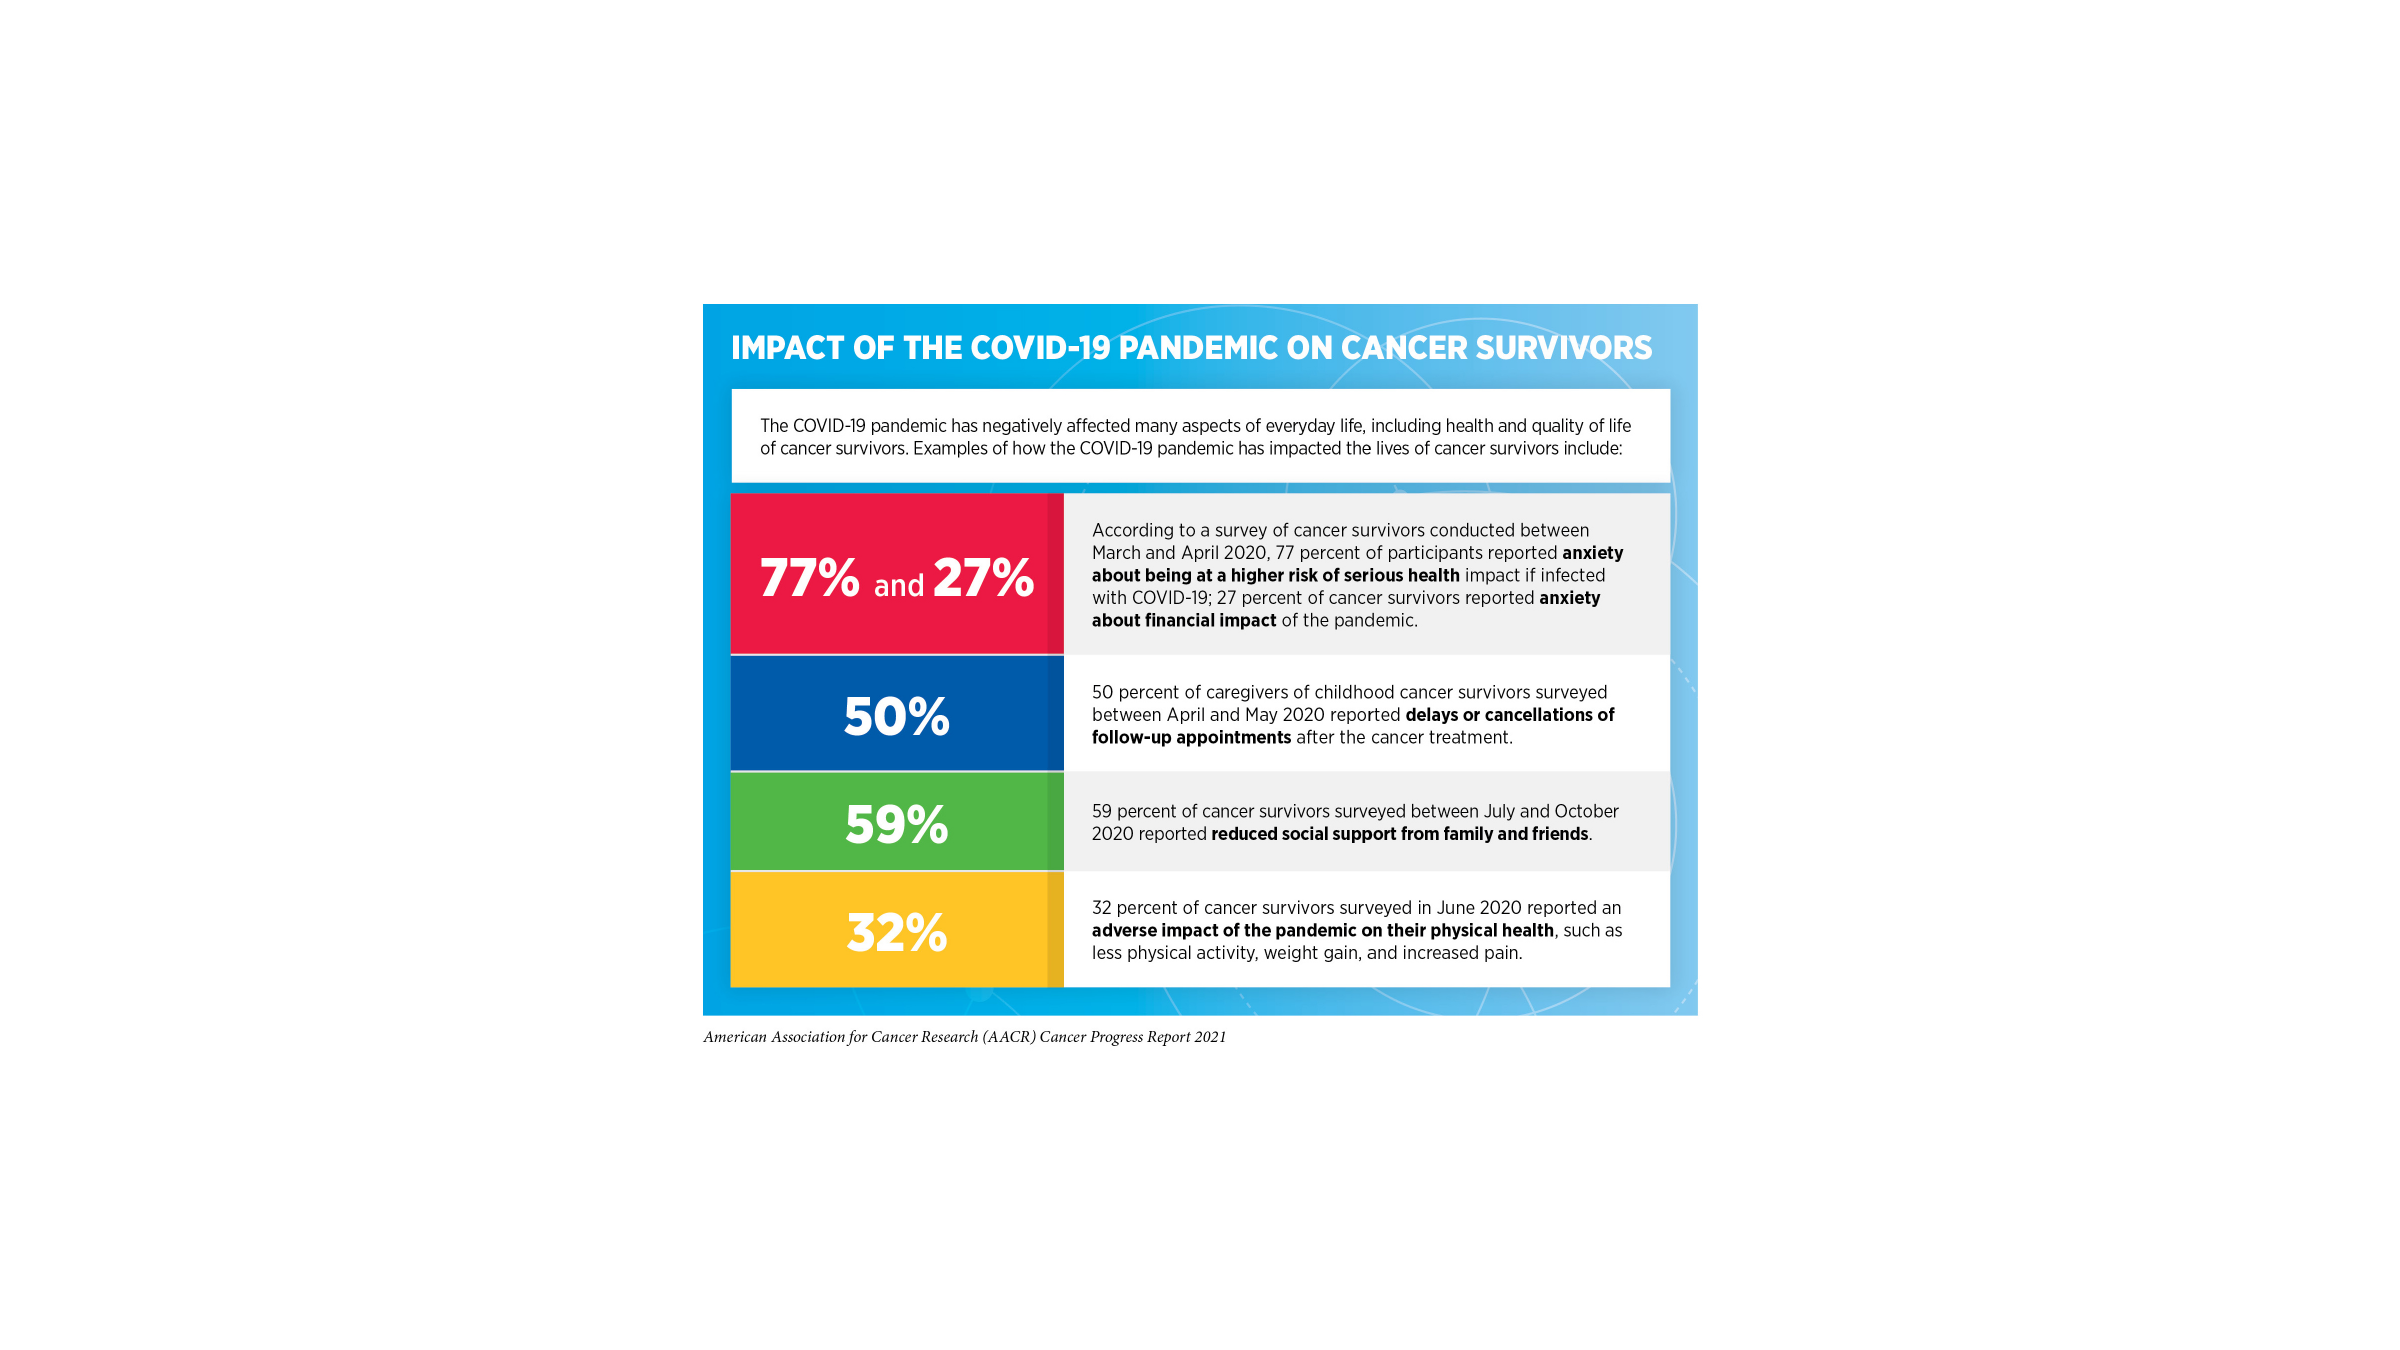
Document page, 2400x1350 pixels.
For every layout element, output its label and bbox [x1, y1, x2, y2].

picture [693, 294, 1707, 1056]
